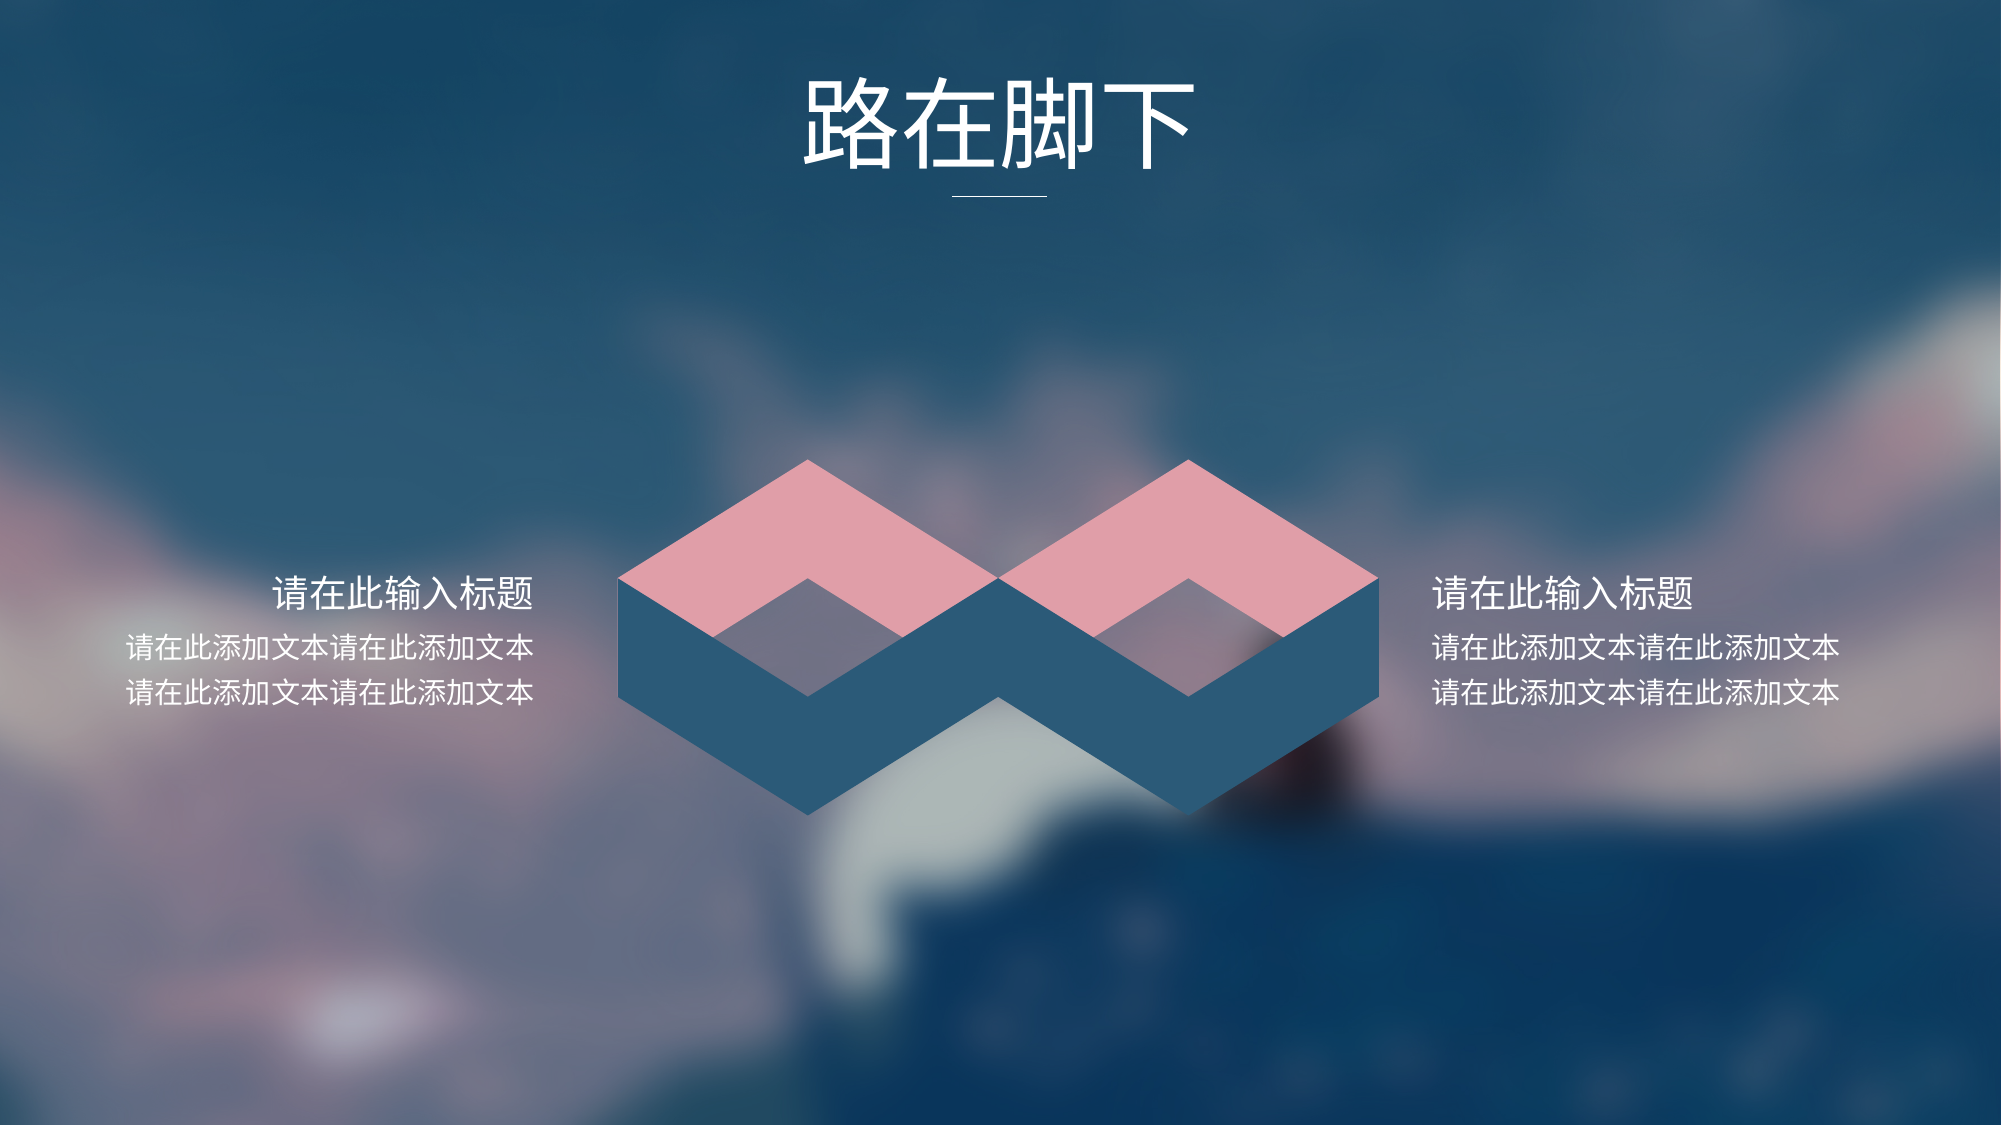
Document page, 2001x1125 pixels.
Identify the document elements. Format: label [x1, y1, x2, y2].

picture [0, 0, 2001, 1125]
text_box [97, 562, 550, 718]
text_box [1416, 562, 1869, 718]
